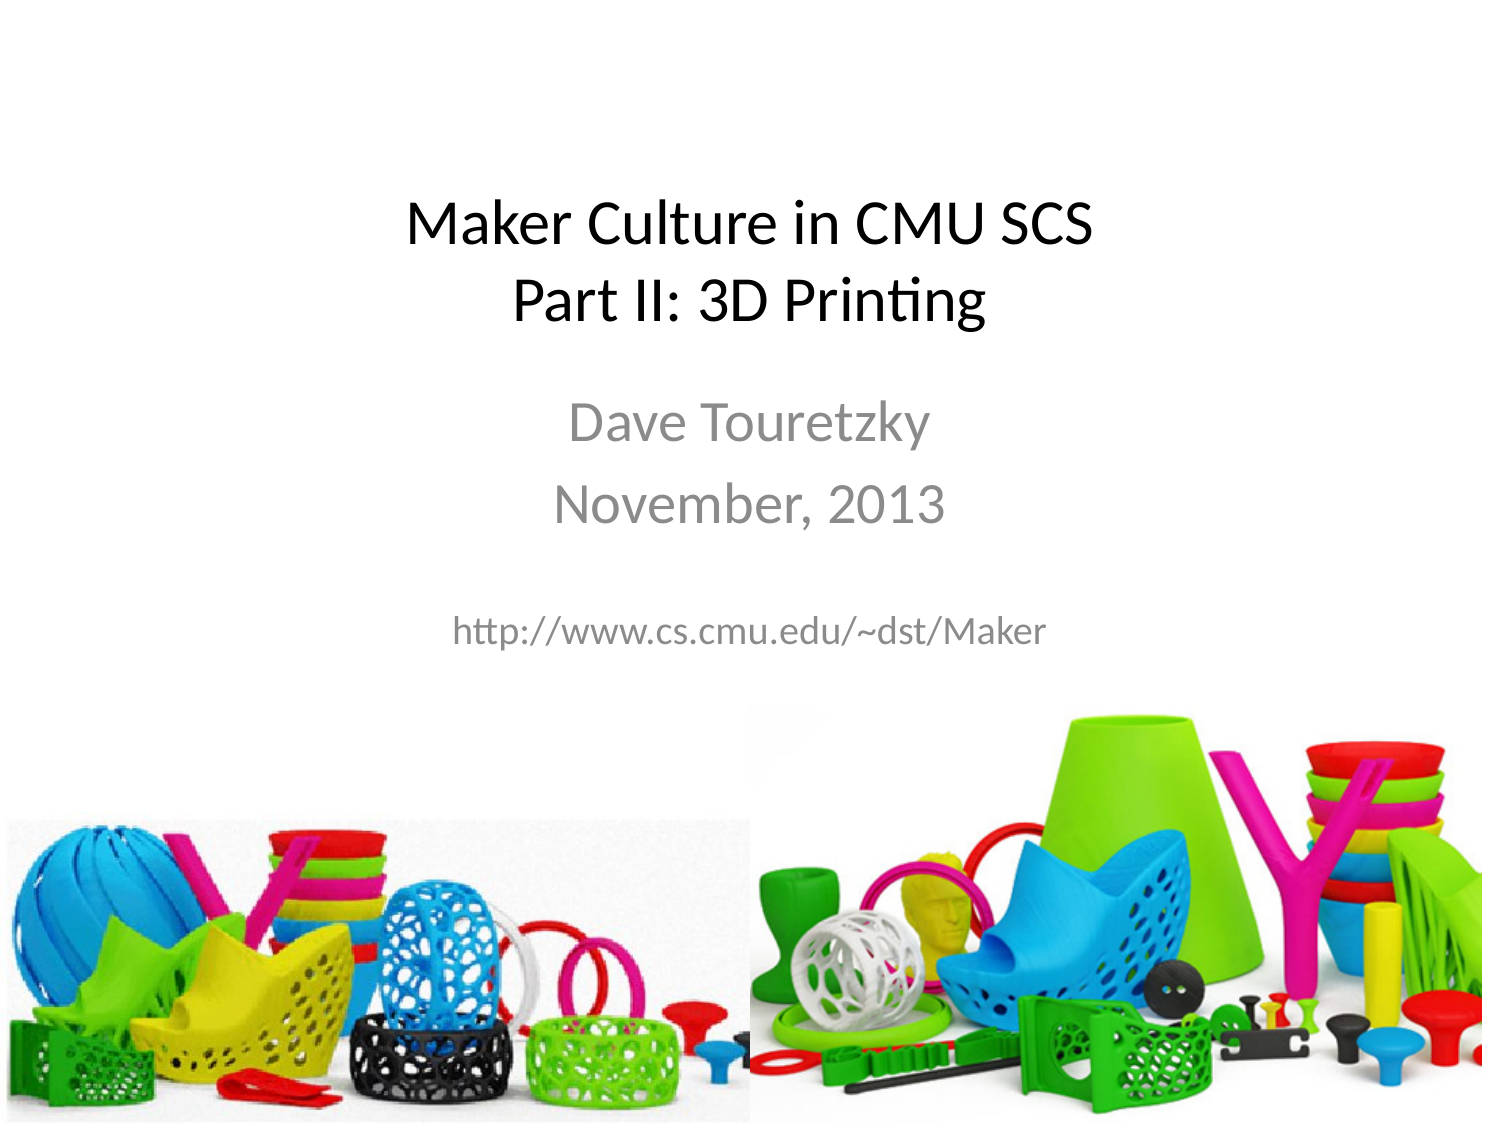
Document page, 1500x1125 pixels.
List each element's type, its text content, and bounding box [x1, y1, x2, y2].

picture [0, 679, 1482, 1125]
subtitle Dave Touretzky November, 2013 http://www.cs.cmu.edu/~dst/Maker [225, 375, 1275, 663]
title Maker Culture in CMU SCS Part II: 3D Printing [112, 171, 1388, 413]
